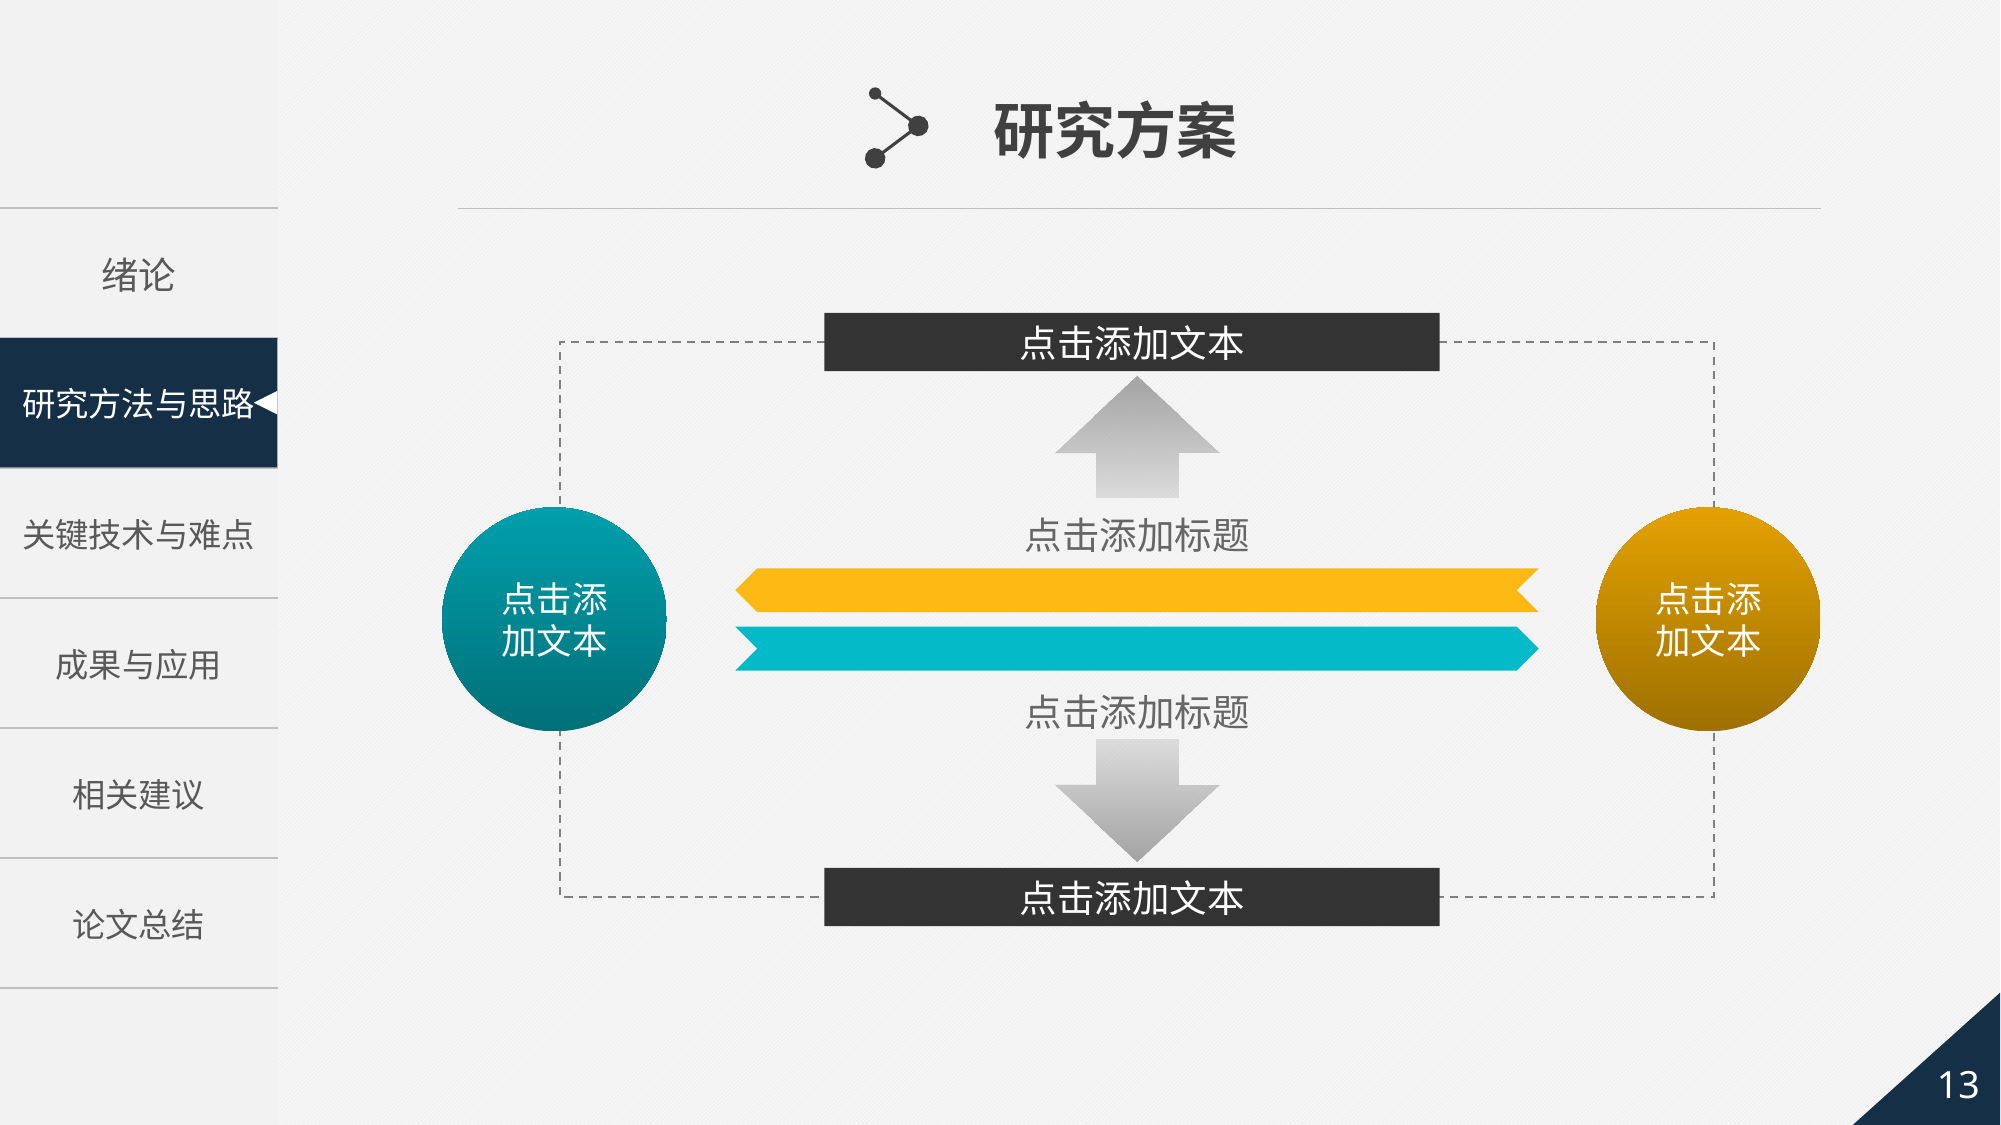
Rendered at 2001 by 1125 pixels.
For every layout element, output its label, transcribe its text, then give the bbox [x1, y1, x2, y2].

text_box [875, 93, 919, 159]
text_box [1051, 374, 1223, 499]
text_box 点击添加文本 [823, 312, 1441, 372]
text_box 点击添加标题 [1012, 506, 1262, 564]
text_box 点击添加文本 [441, 506, 668, 733]
text_box [559, 341, 1715, 898]
text_box [733, 567, 1542, 614]
text_box 研究方案 [979, 84, 1254, 173]
text_box [1051, 738, 1223, 863]
text_box 点击添加文本 [1595, 506, 1822, 733]
text_box 点击添加标题 [1012, 682, 1262, 741]
text_box 点击添加文本 [823, 867, 1441, 927]
text_box [732, 625, 1541, 672]
